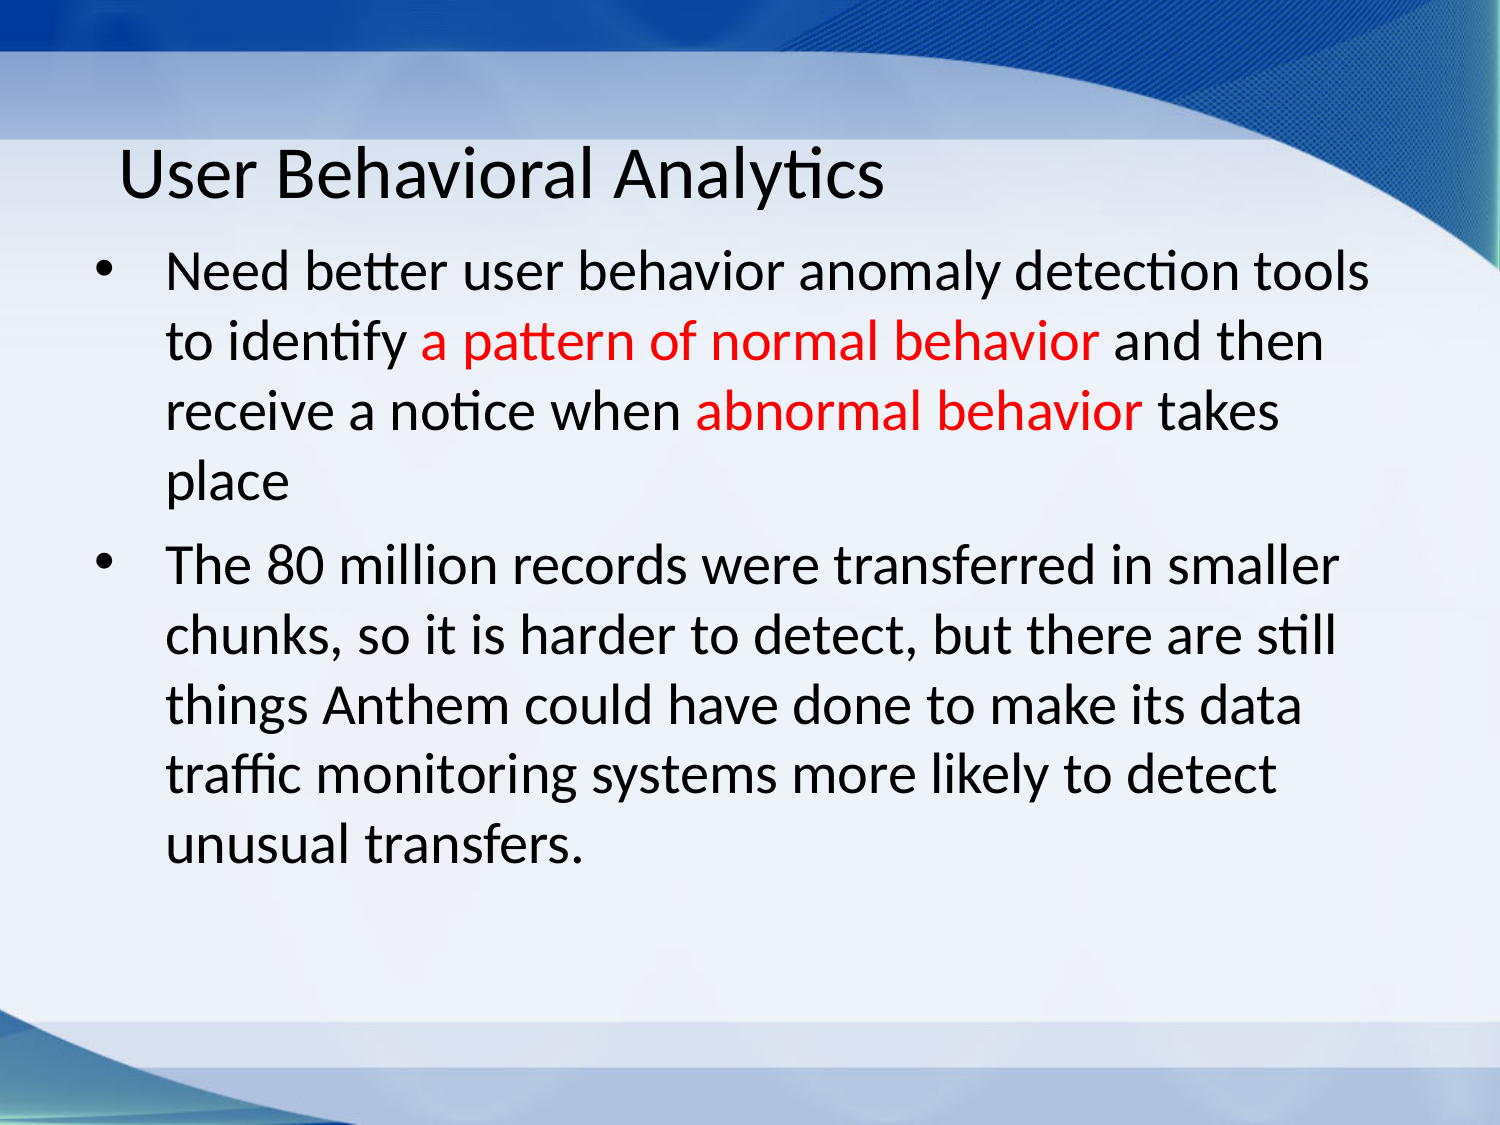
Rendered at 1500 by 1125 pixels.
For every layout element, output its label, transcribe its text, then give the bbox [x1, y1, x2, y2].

picture [0, 0, 1500, 1125]
title User Behavioral Analytics [103, 59, 1397, 224]
list Need better user behavior anomaly detection tools to identify a pattern of normal behavior and then receive a notice when abnormal behavior takes place The 80 million records were transferred in smaller chunks, so it is harder to detect, but there are still things Anthem could have done to make its data traffic monitoring systems more likely to detect unusual transfers. [75, 224, 1425, 1038]
